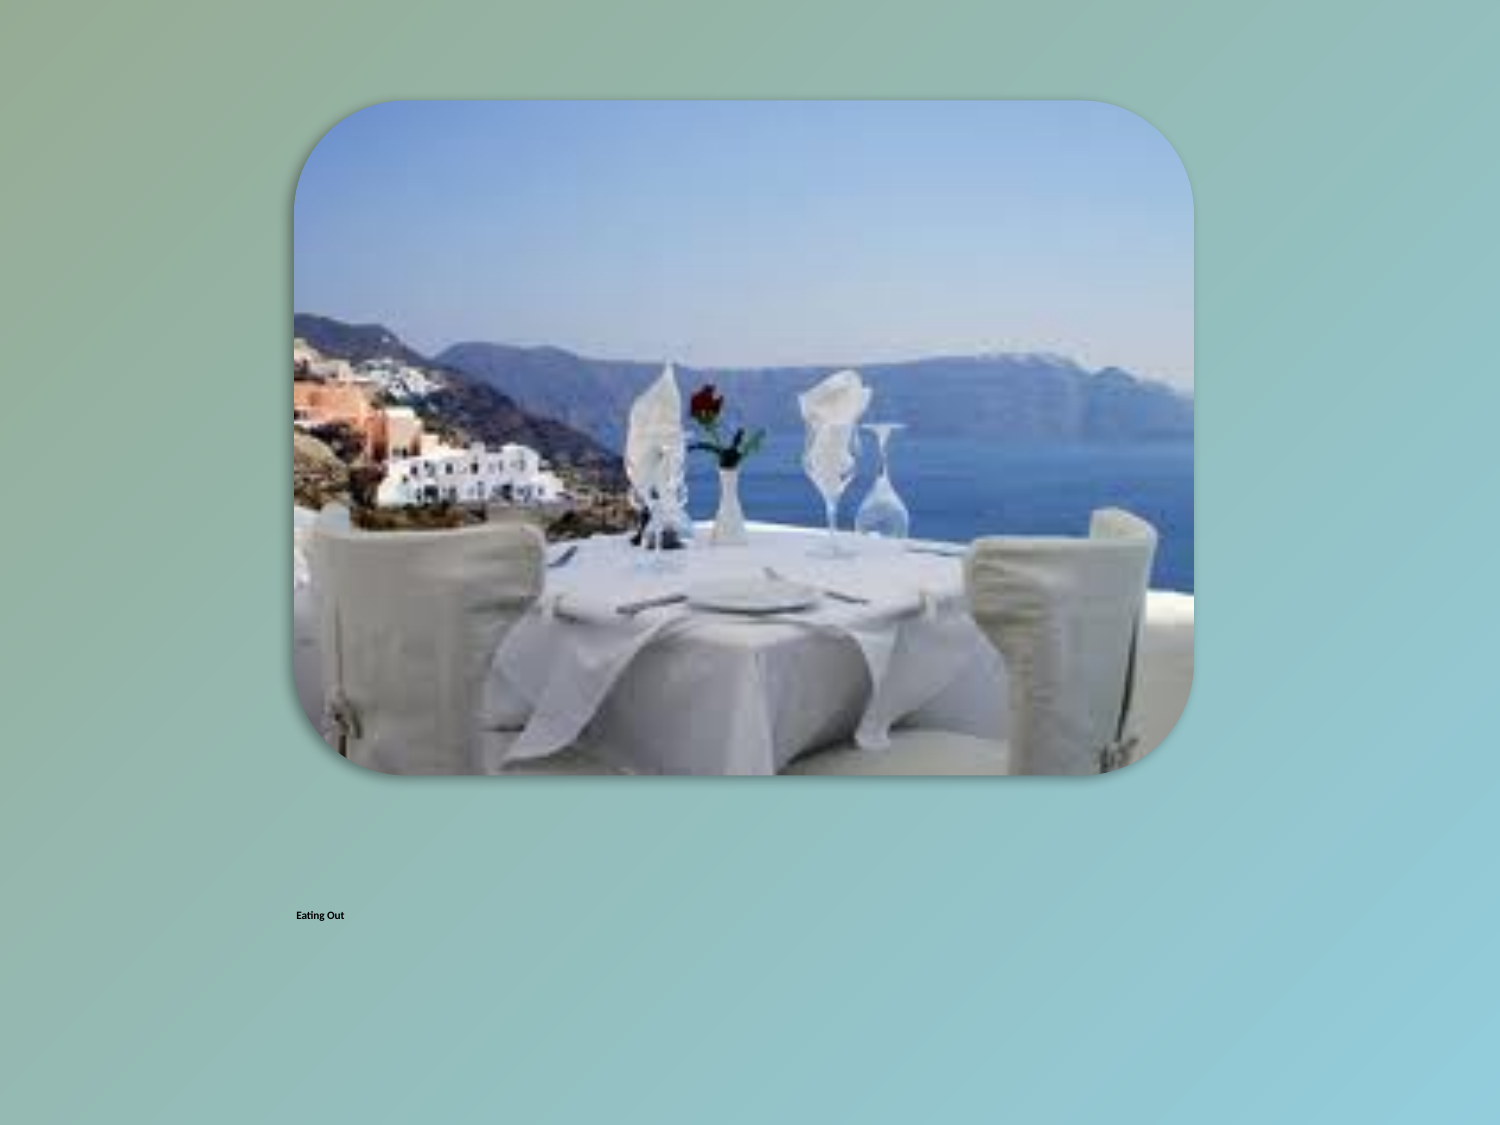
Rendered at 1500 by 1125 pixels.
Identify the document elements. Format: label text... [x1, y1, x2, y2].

picture [293, 100, 1195, 776]
title Eating Out [281, 843, 1182, 937]
